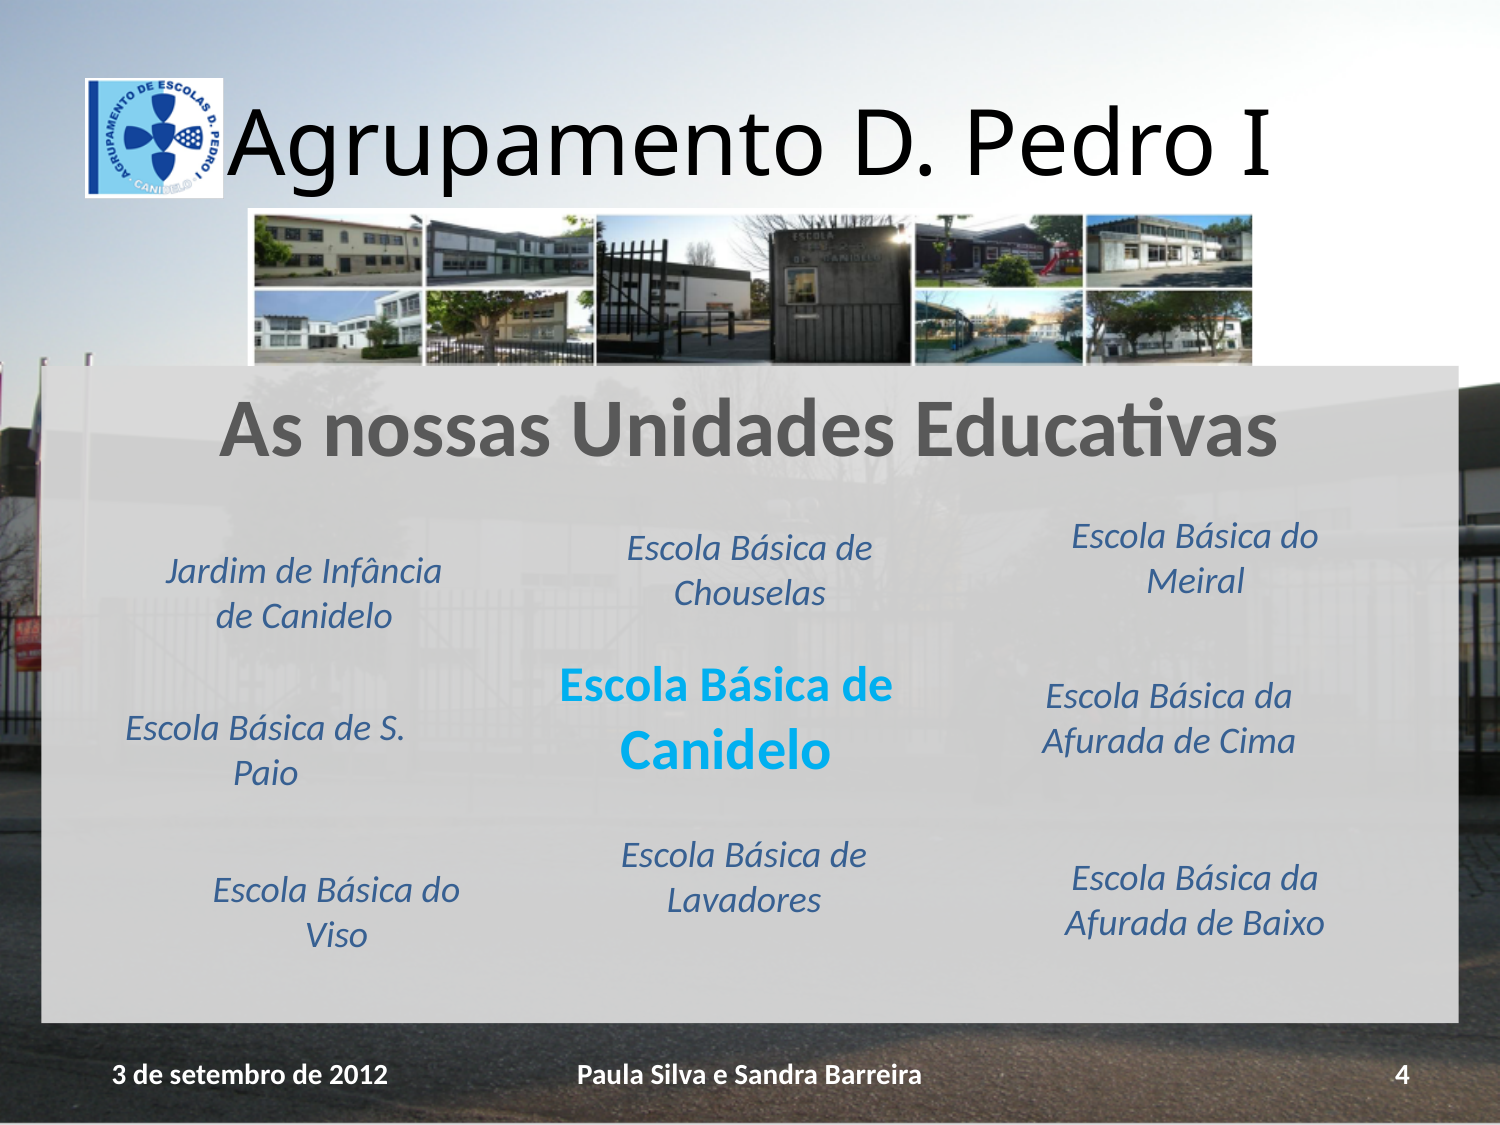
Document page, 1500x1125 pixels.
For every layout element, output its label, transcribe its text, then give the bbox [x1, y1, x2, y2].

text_box Jardim de Infância de Canidelo [133, 539, 476, 644]
text_box Escola Básica da Afurada de Baixo [1000, 845, 1391, 951]
text_box Escola Básica da Afurada de Cima [1021, 663, 1317, 769]
picture [0, 0, 1500, 1125]
text_box Escola Básica do Meiral [1041, 503, 1349, 609]
footer Paula Silva e Sandra Barreira [512, 1042, 988, 1103]
slide_number 3 de setembro de 2012 [75, 1042, 425, 1103]
text_box Escola Básica de Canidelo [537, 643, 916, 789]
text_box Escola Básica de S. Paio [100, 695, 432, 800]
text_box Escola Básica do Viso [171, 857, 502, 963]
slide_number 4 [1074, 1042, 1425, 1103]
list As nossas Unidades Educativas [41, 365, 1459, 1024]
title Agrupamento D. Pedro I [75, 37, 1425, 241]
text_box Escola Básica de Lavadores [596, 822, 892, 928]
text_box Escola Básica de Chouselas [608, 515, 892, 620]
